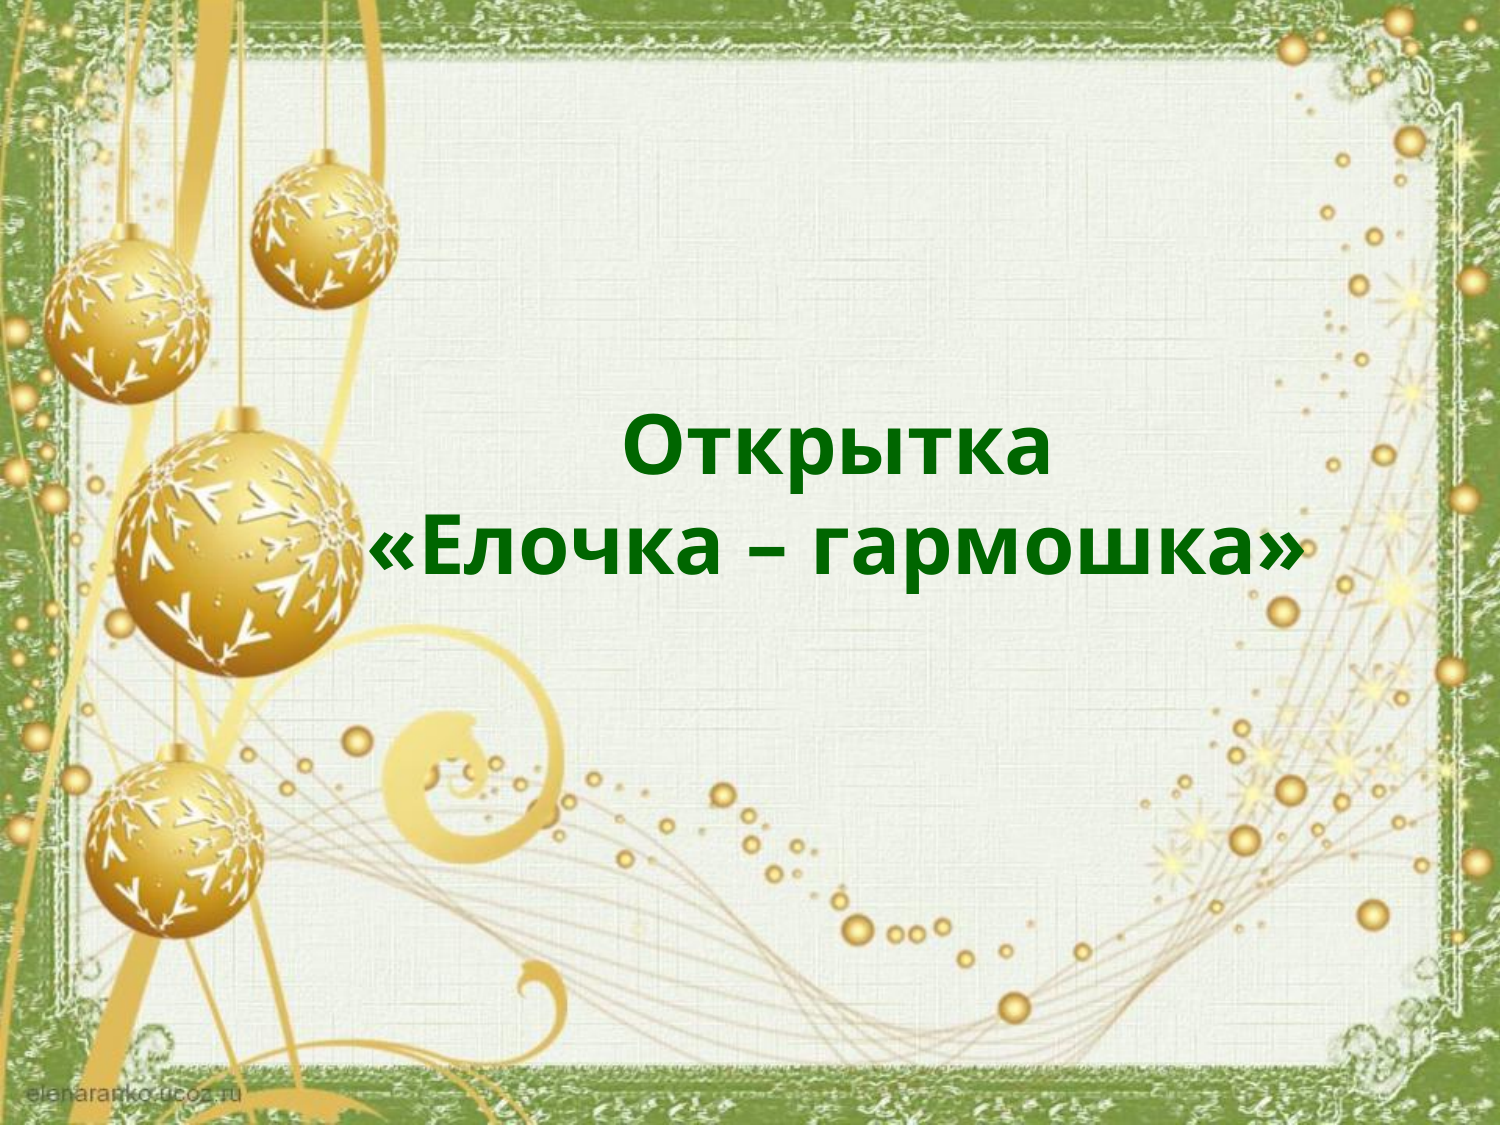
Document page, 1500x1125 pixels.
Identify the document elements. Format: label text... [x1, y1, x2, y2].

text_box Открытка «Елочка – гармошка» [292, 93, 1383, 389]
text_box [304, 445, 1360, 610]
subtitle [445, 902, 1372, 1055]
picture [0, 0, 1500, 1125]
